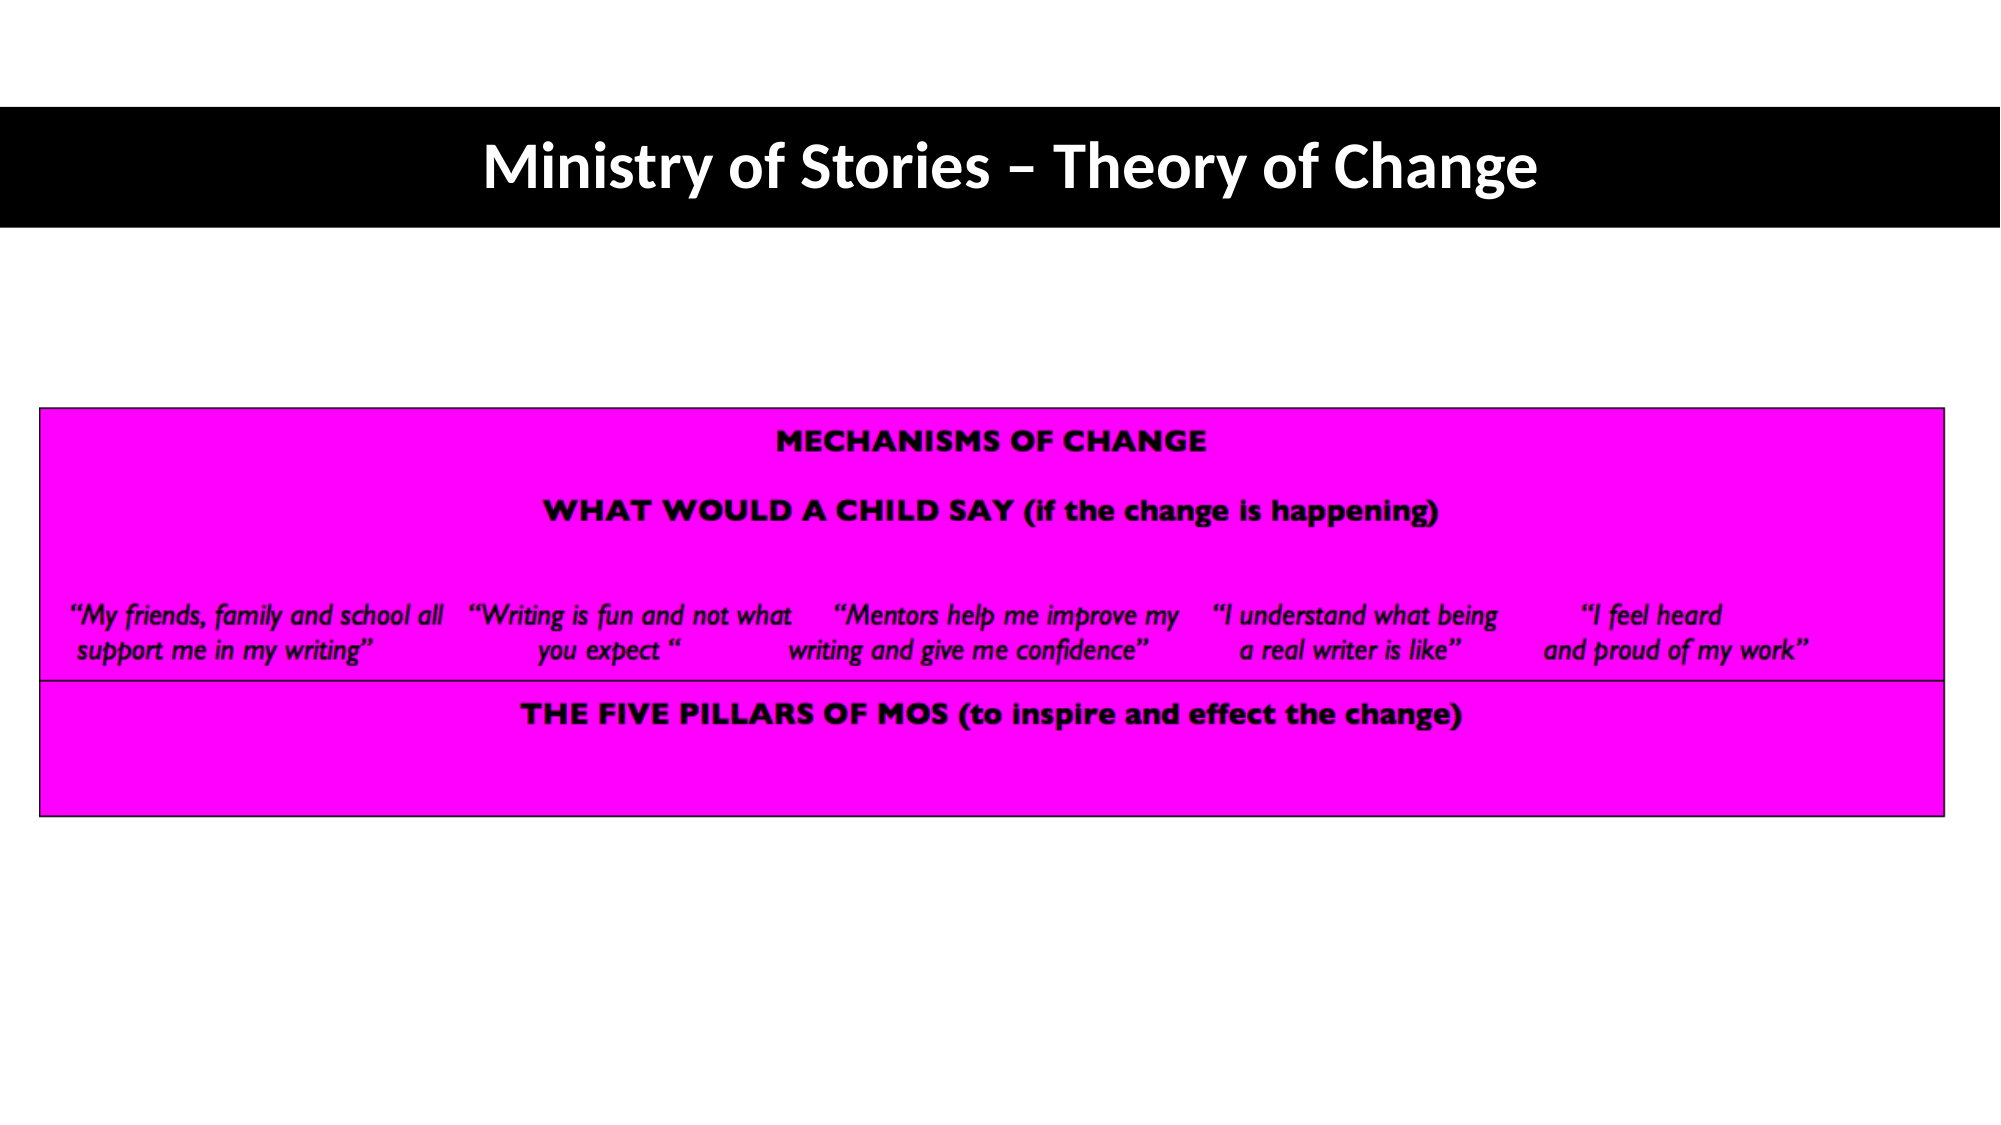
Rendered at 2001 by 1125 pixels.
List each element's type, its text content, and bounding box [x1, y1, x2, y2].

text_box [0, 106, 91, 228]
text_box [1931, 106, 2000, 228]
picture [39, 406, 1961, 830]
title Ministry of Stories – Theory of Change [91, 105, 1931, 228]
